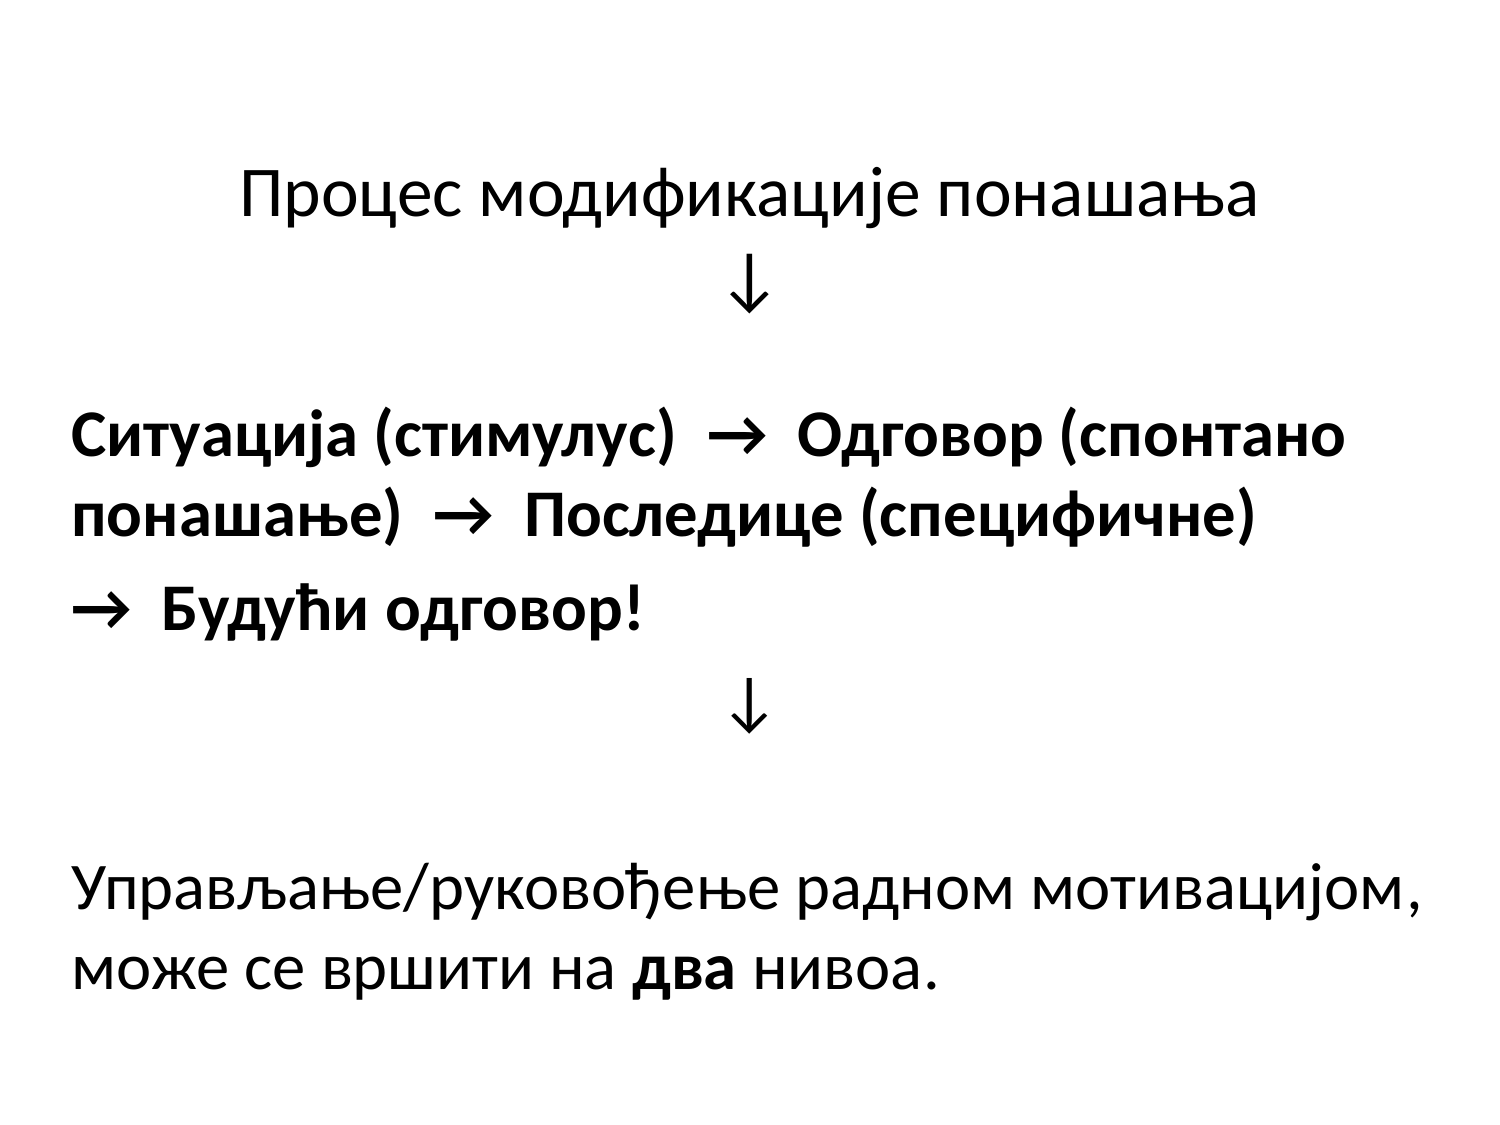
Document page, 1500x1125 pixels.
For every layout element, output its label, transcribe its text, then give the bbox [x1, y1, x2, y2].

title Процес модификације понашања ↓ [75, 137, 1425, 325]
list Ситуација (стимулус) → Одговор (спонтано понашање) → Последице (специфичне) → Будући одговор! ↓ Управљање/руковођење радном мотивацијом, може се вршити на два нивоа. [0, 382, 1500, 1125]
